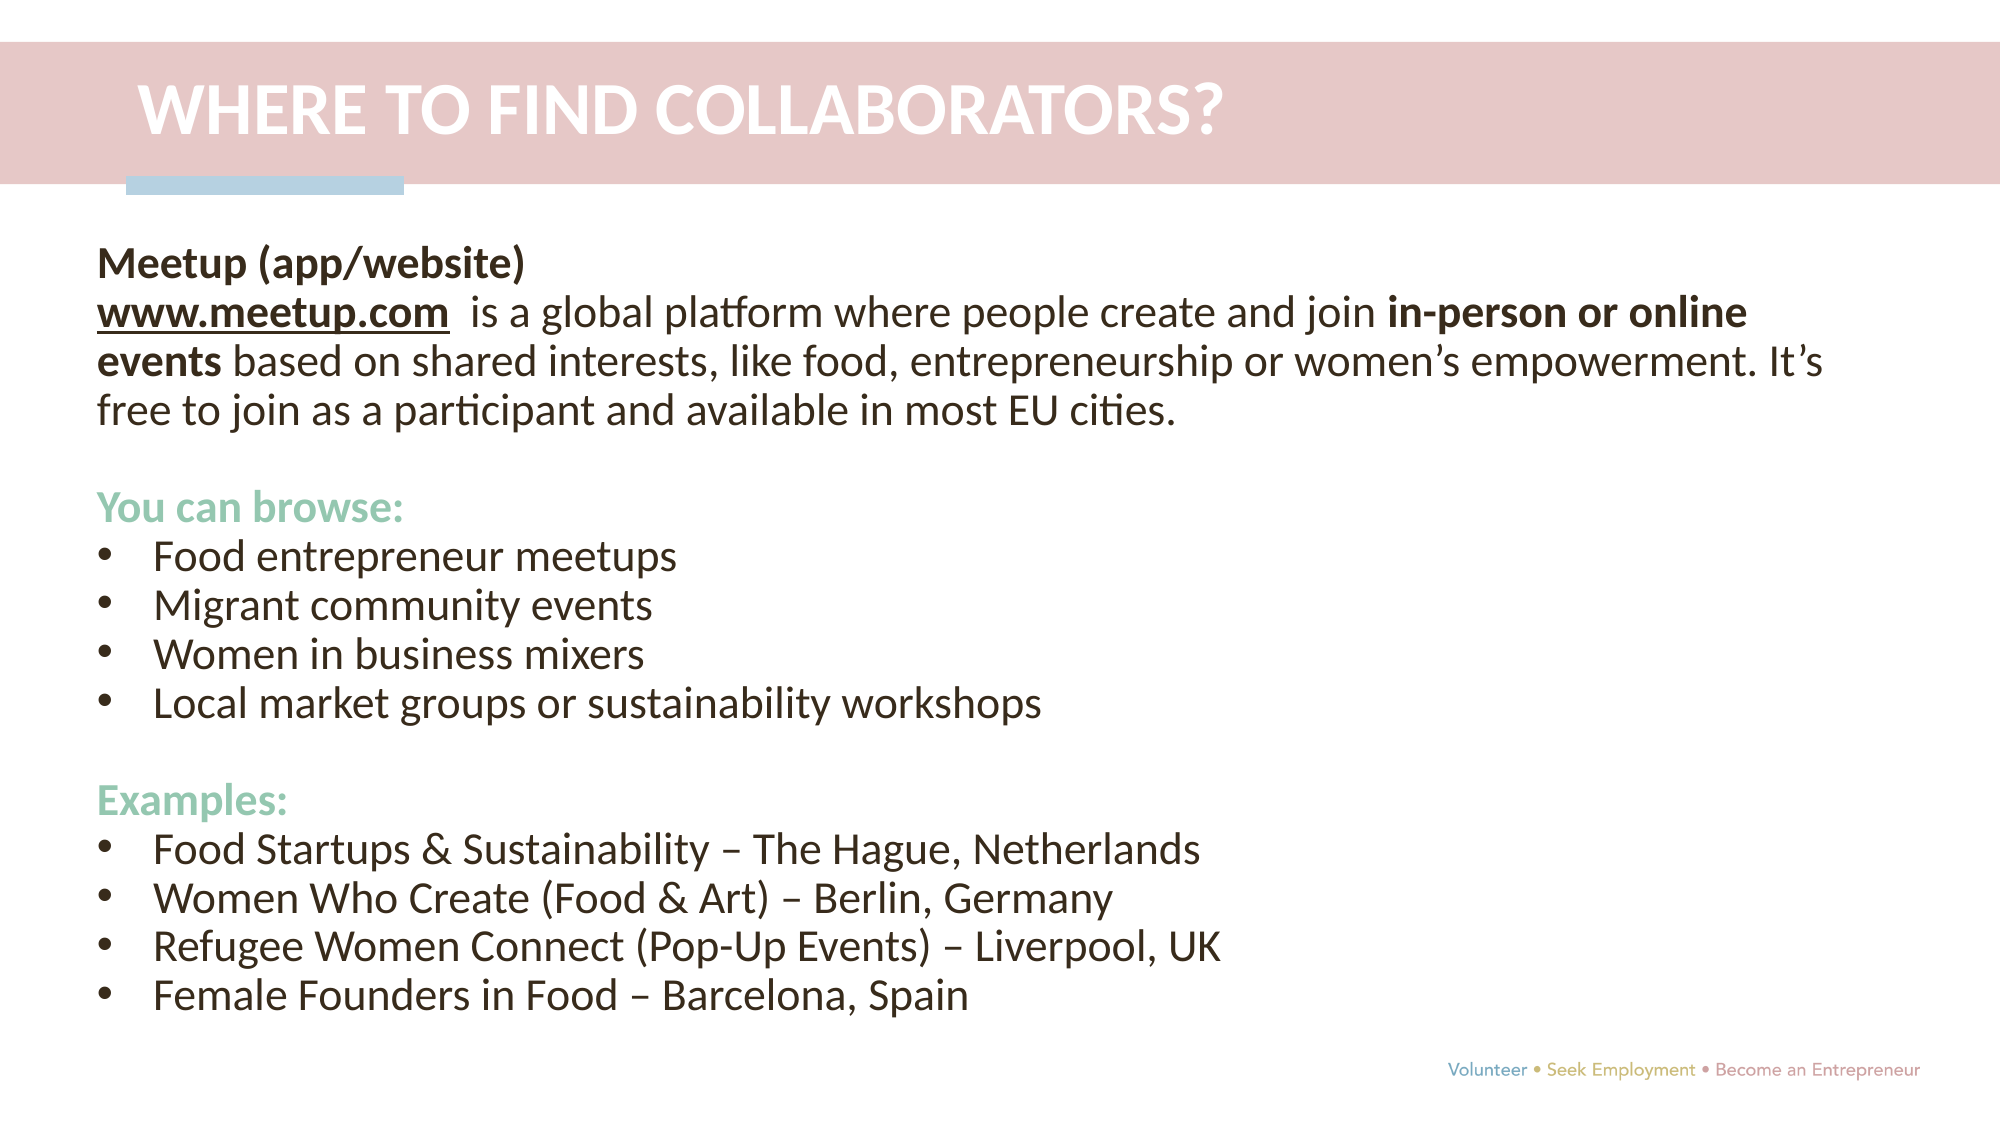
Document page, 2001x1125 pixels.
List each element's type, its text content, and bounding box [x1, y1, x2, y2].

list Meetup (app/website) www.meetup.com is a global platform where people create and join in-person or online events based on shared interests, like food, entrepreneurship or women’s empowerment. It’s free to join as a participant and available in most EU cities. You can browse: Food entrepreneur meetups Migrant community events Women in business mixers Local market groups or sustainability workshops Examples: Food Startups & Sustainability – The Hague, Netherlands Women Who Create (Food & Art) – Berlin, Germany Refugee Women Connect (Pop-Up Events) – Liverpool, UK Female Founders in Food – Barcelona, Spain [82, 232, 1890, 999]
list WHERE TO FIND COLLABORATORS? [123, 51, 1913, 170]
picture [1418, 1046, 1971, 1103]
